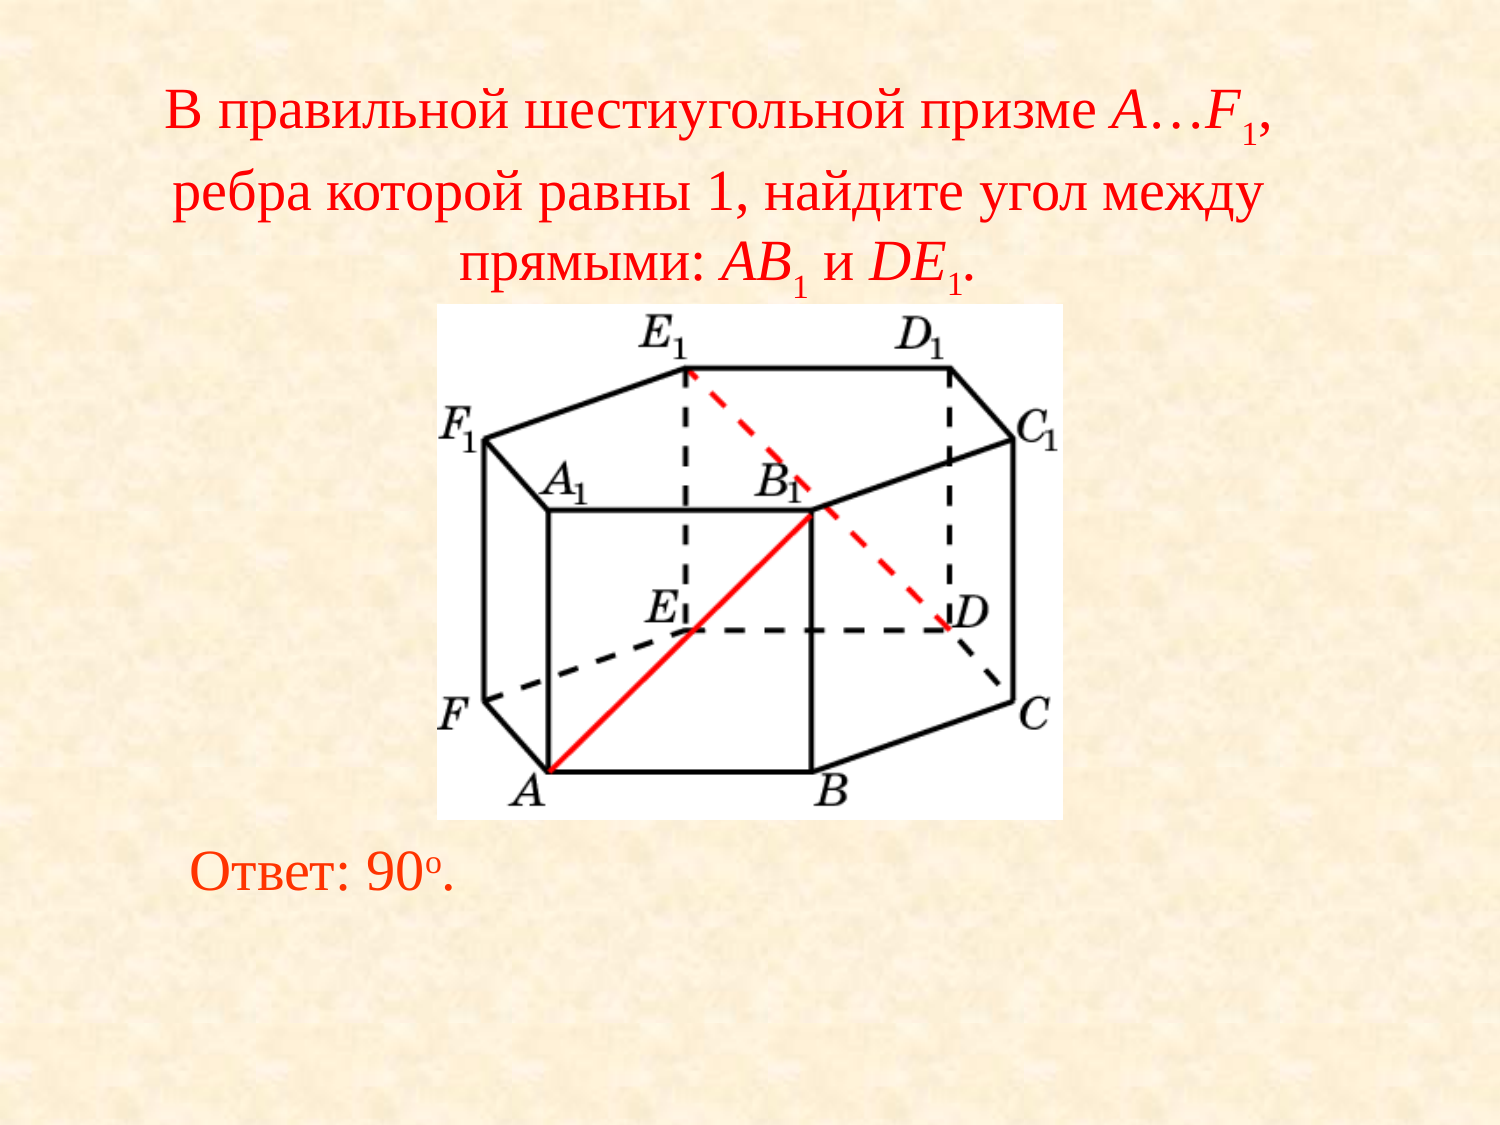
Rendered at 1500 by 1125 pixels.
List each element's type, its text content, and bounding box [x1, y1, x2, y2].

picture [0, 0, 1500, 1125]
text_box В правильной шестиугольной призме A…F1, ребра которой равны 1, найдите угол между прямыми: AB1 и DE1. [87, 62, 1350, 313]
text_box Ответ: 90o. [174, 825, 1150, 910]
